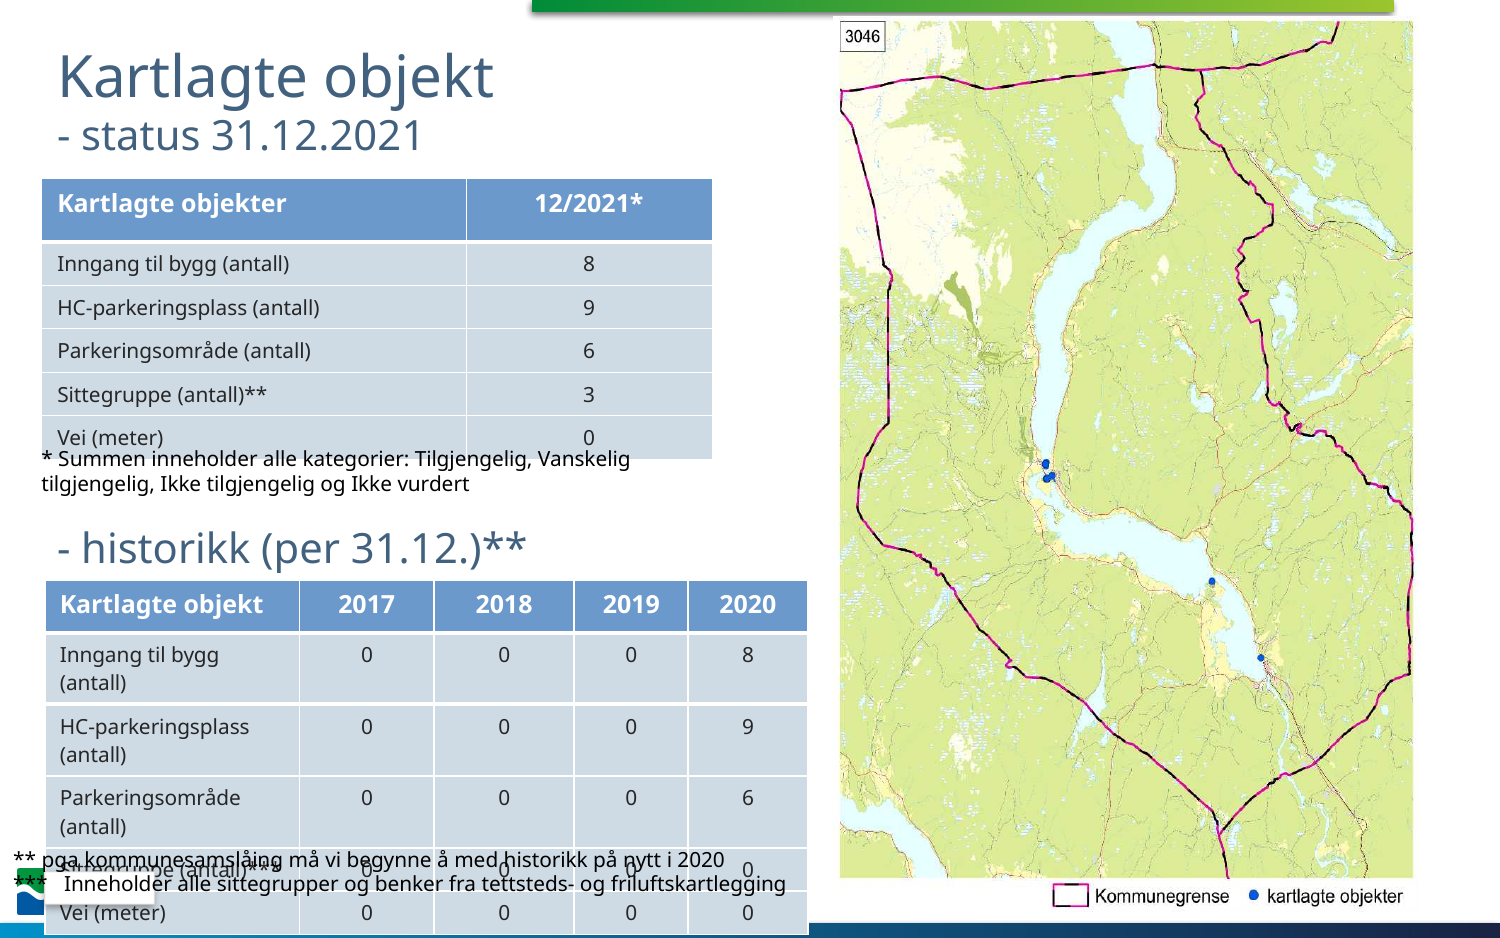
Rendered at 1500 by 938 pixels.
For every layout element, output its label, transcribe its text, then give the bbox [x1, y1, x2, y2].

text_box Kartlagte objekt - status 31.12.2021 [42, 24, 828, 167]
table_cell 0 [575, 904, 687, 934]
table_cell 6 [689, 777, 807, 847]
table_cell 0 [300, 777, 433, 838]
table_cell 8 [467, 244, 712, 285]
table_header 12/2021* [467, 179, 712, 240]
table_cell 0 [575, 706, 687, 775]
table_cell 0 [435, 635, 573, 702]
table_cell HC-parkeringsplass (antall) [46, 706, 299, 775]
table_cell 0 [575, 635, 687, 702]
table_cell 0 [300, 635, 433, 702]
table_cell 0 [435, 904, 573, 934]
table_cell 0 [300, 904, 433, 934]
table_cell 0 [435, 777, 573, 838]
text_box * Summen inneholder alle kategorier: Tilgjengelig, Vanskelig tilgjengelig, Ikke tilgjengelig og Ikke vurdert [26, 438, 711, 504]
table_cell 6 [467, 329, 712, 372]
table_header 2018 [435, 581, 573, 631]
table_cell Sittegruppe (antall)** [42, 373, 466, 415]
table_header Kartlagte objekter [42, 179, 466, 240]
table_header 2019 [575, 581, 687, 631]
table_cell HC-parkeringsplass (antall) [42, 286, 466, 328]
table_cell Vei (meter) [42, 416, 466, 438]
table_cell 0 [467, 416, 712, 459]
table_cell 0 [435, 706, 573, 775]
table_cell 9 [467, 286, 712, 328]
table_cell Parkeringsområde (antall) [46, 777, 299, 838]
table_cell Inngang til bygg (antall) [42, 244, 466, 285]
table_cell Vei (meter) [46, 904, 299, 934]
table_cell 3 [467, 373, 712, 415]
table_header Kartlagte objekt [46, 581, 299, 631]
table_cell 0 [689, 892, 807, 934]
picture [833, 16, 1419, 913]
table_cell 0 [802, 849, 807, 890]
table_header 2020 [689, 581, 807, 631]
table_cell 8 [689, 635, 807, 702]
table_cell Parkeringsområde (antall) [42, 329, 466, 372]
table_header 2017 [300, 581, 433, 631]
table_cell 9 [689, 706, 807, 775]
table_cell Inngang til bygg (antall) [46, 635, 299, 702]
table_cell 0 [300, 706, 433, 775]
text_box - historikk (per 31.12.)** [42, 496, 828, 580]
text_box ** pga kommunesamslåing må vi begynne å med historikk på nytt i 2020 *** Inneholder alle sittegrupper og benker fra tettsteds- og friluftskartlegging [0, 838, 802, 904]
table_cell 0 [575, 777, 687, 838]
